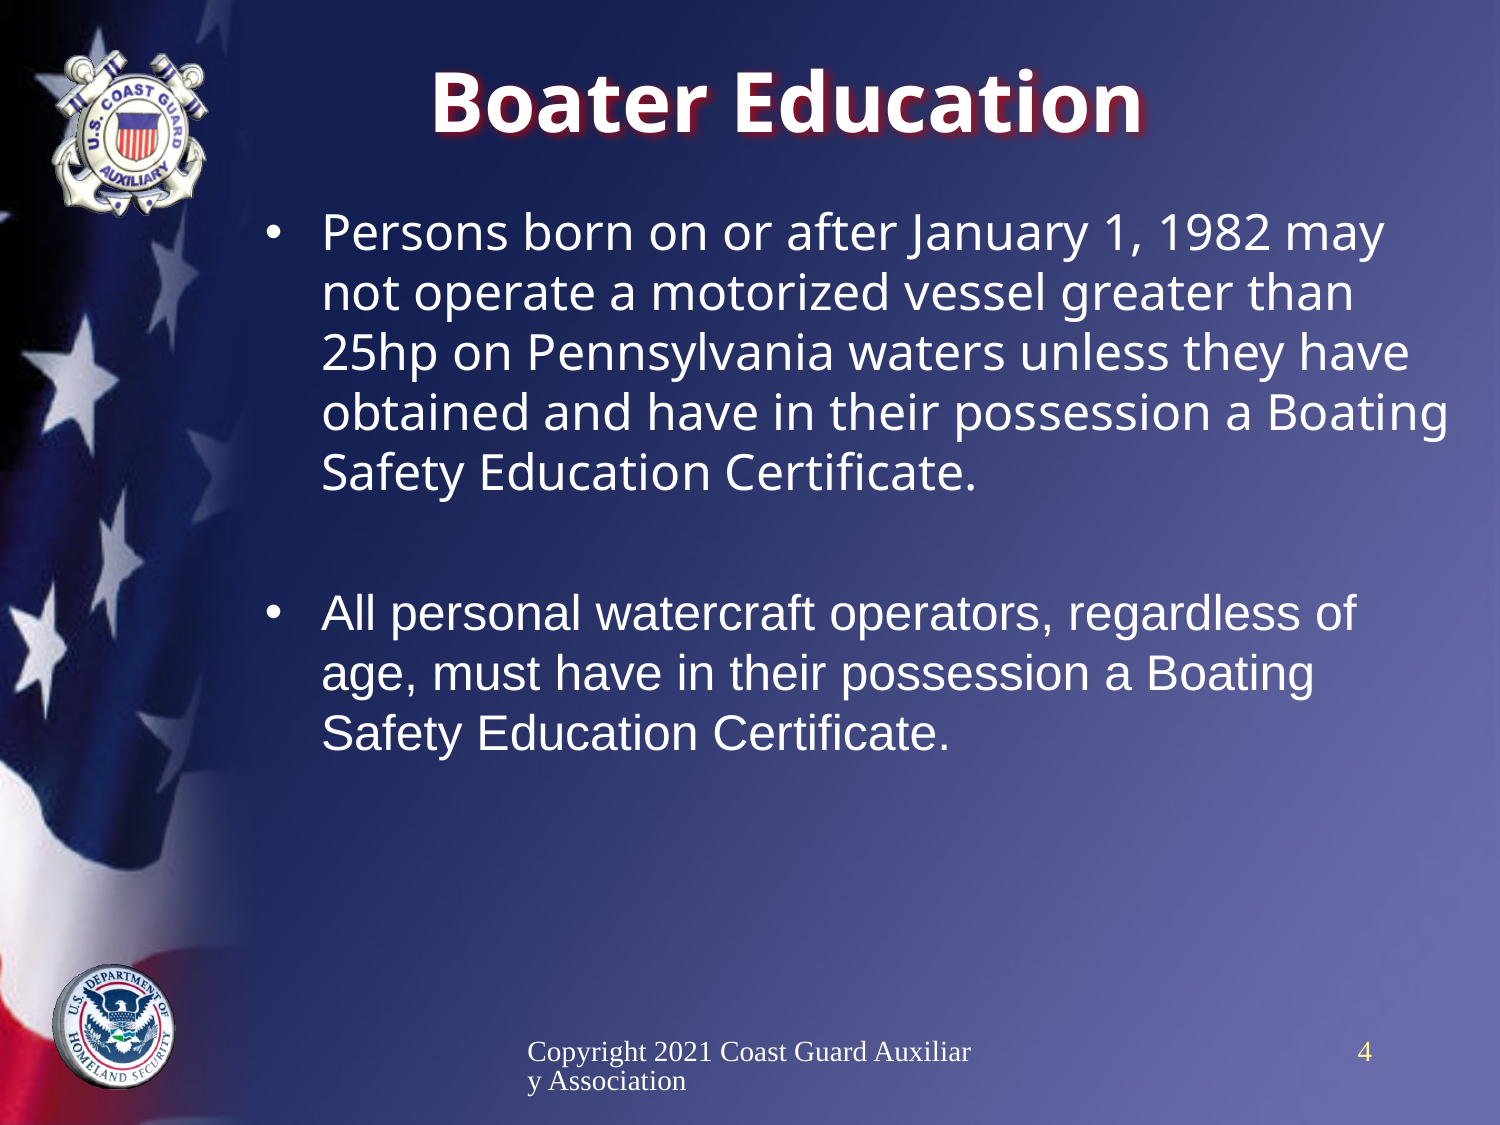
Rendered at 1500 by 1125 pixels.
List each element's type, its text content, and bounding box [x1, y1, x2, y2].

slide_number 4 [1074, 1025, 1388, 1100]
text_box Persons born on or after January 1, 1982 may not operate a motorized vessel greater than 25hp on Pennsylvania waters unless they have obtained and have in their possession a Boating Safety Education Certificate. All personal watercraft operators, regardless of age, must have in their possession a Boating Safety Education Certificate. [249, 193, 1475, 829]
title Boater Education [343, 33, 1232, 165]
footer Copyright 2021 Coast Guard Auxiliary Association [512, 1025, 988, 1100]
picture [0, 0, 1500, 1125]
